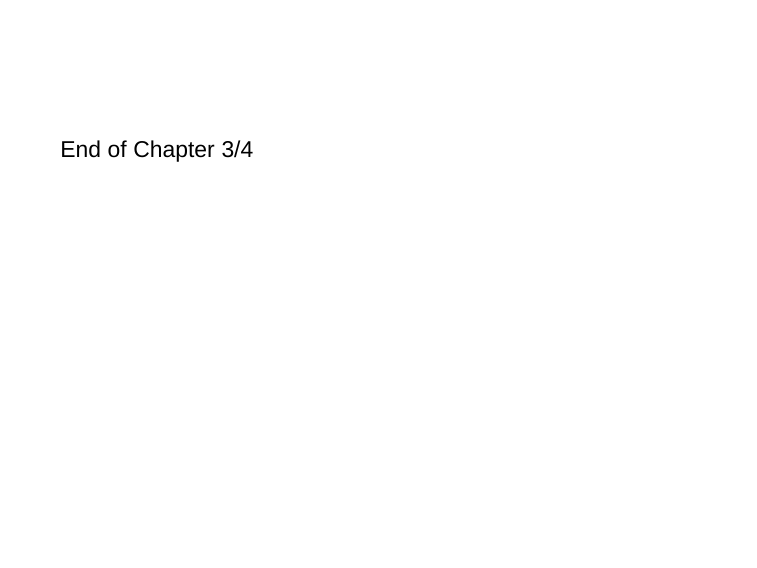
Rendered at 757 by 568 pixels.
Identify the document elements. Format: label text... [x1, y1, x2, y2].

list End of Chapter 3/4 [60, 134, 696, 162]
